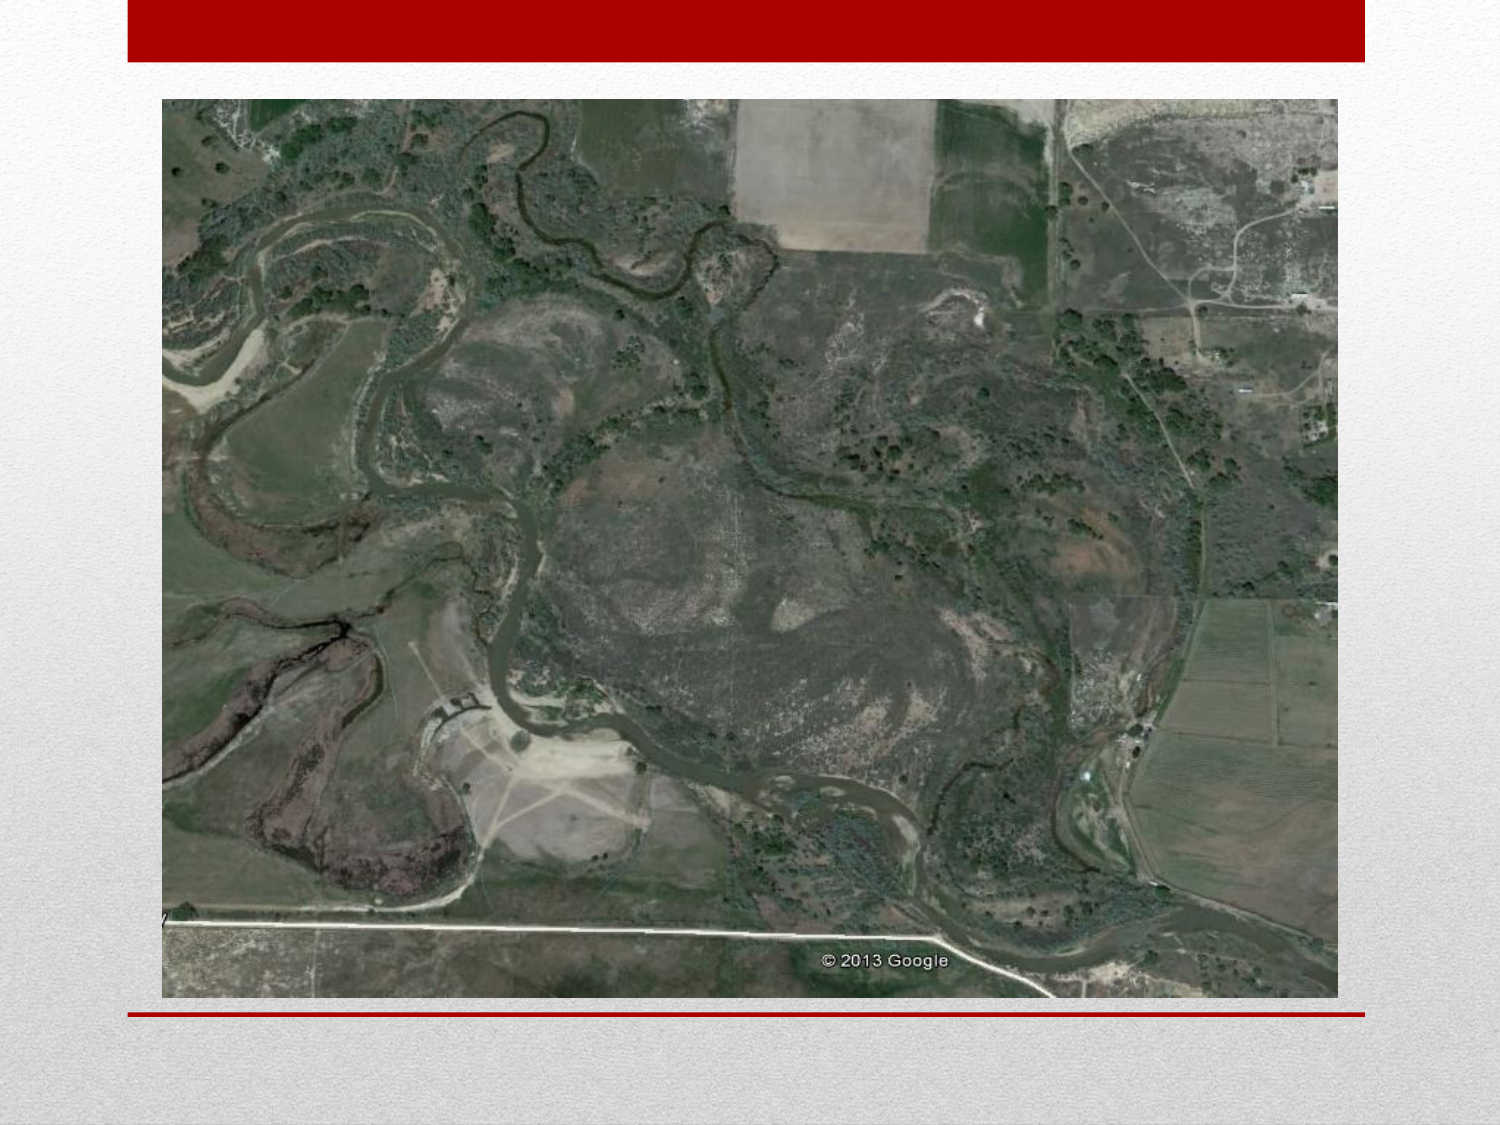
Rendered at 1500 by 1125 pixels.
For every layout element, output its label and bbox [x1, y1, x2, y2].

picture [161, 99, 1339, 998]
